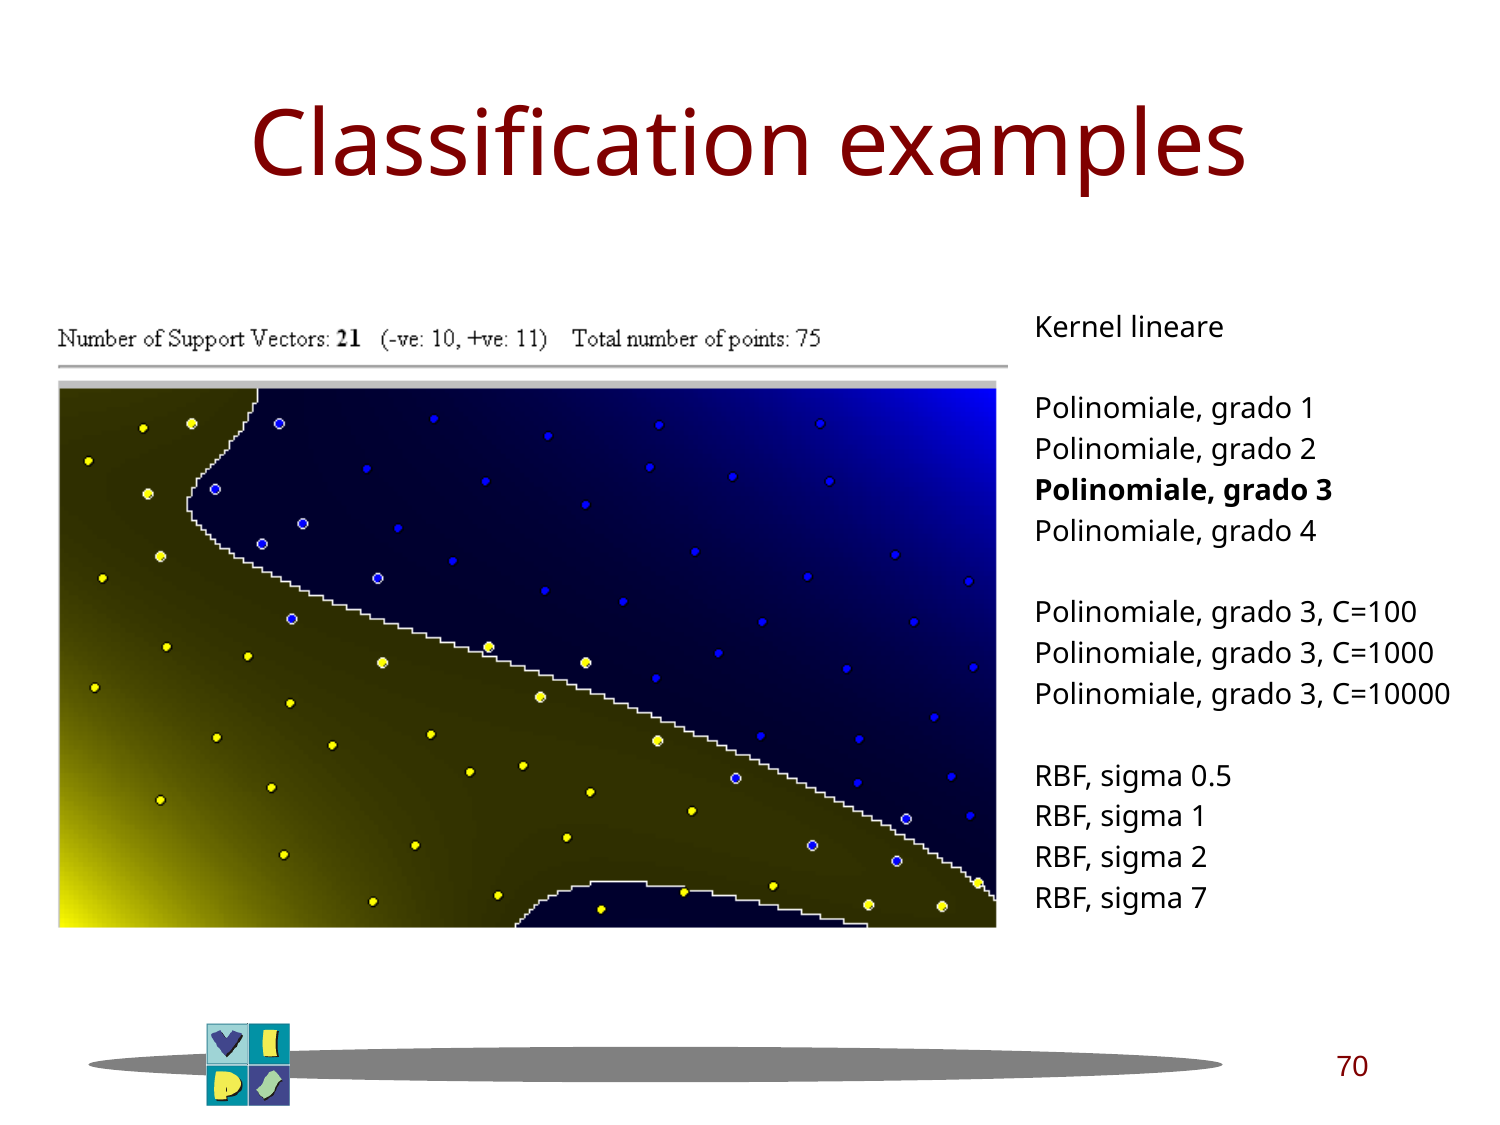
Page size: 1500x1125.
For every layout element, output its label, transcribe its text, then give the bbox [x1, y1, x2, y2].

text_box Kernel lineare Polinomiale, grado 1 Polinomiale, grado 2 Polinomiale, grado 3 Polinomiale, grado 4 Polinomiale, grado 3, C=100 Polinomiale, grado 3, C=1000 Polinomiale, grado 3, C=10000 RBF, sigma 0.5 RBF, sigma 1 RBF, sigma 2 RBF, sigma 7 [1019, 300, 1500, 996]
picture [206, 1023, 290, 1106]
picture [46, 316, 1008, 938]
slide_number 70 [1033, 1039, 1384, 1118]
title Classification examples [75, 45, 1425, 233]
